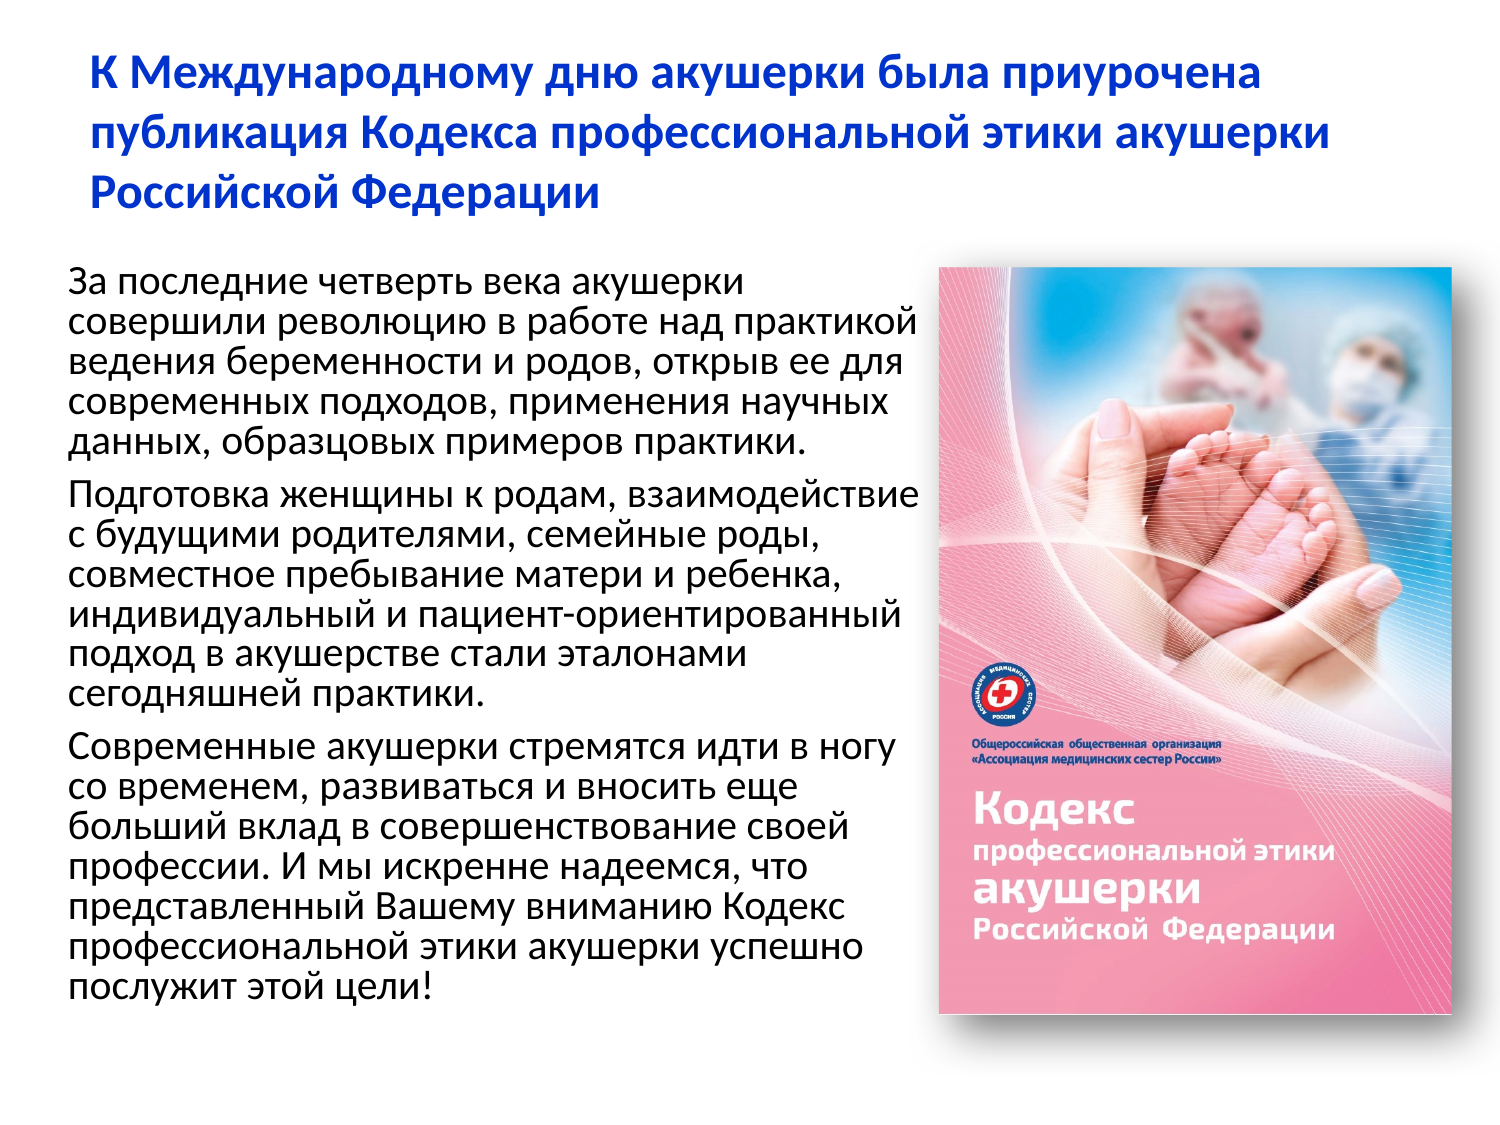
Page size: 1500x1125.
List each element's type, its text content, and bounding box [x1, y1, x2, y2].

text_box За последние четверть века акушерки совершили революцию в работе над практикой ведения беременности и родов, открыв ее для современных подходов, применения научных данных, образцовых примеров практики. Подготовка женщины к родам, взаимодействие с будущими родителями, семейные роды, совместное пребывание матери и ребенка, индивидуальный и пациент-ориентированный подход в акушерстве стали эталонами сегодняшней практики. Современные акушерки стремятся идти в ногу со временем, развиваться и вносить еще больший вклад в совершенствование своей профессии. И мы искренне надеемся, что представленный Вашему вниманию Кодекс профессиональной этики акушерки успешно послужит этой цели! [53, 255, 953, 1015]
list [938, 266, 1452, 1015]
text_box К Международному дню акушерки была приурочена публикация Кодекса профессиональной этики акушерки Российской Федерации [75, 30, 1410, 226]
